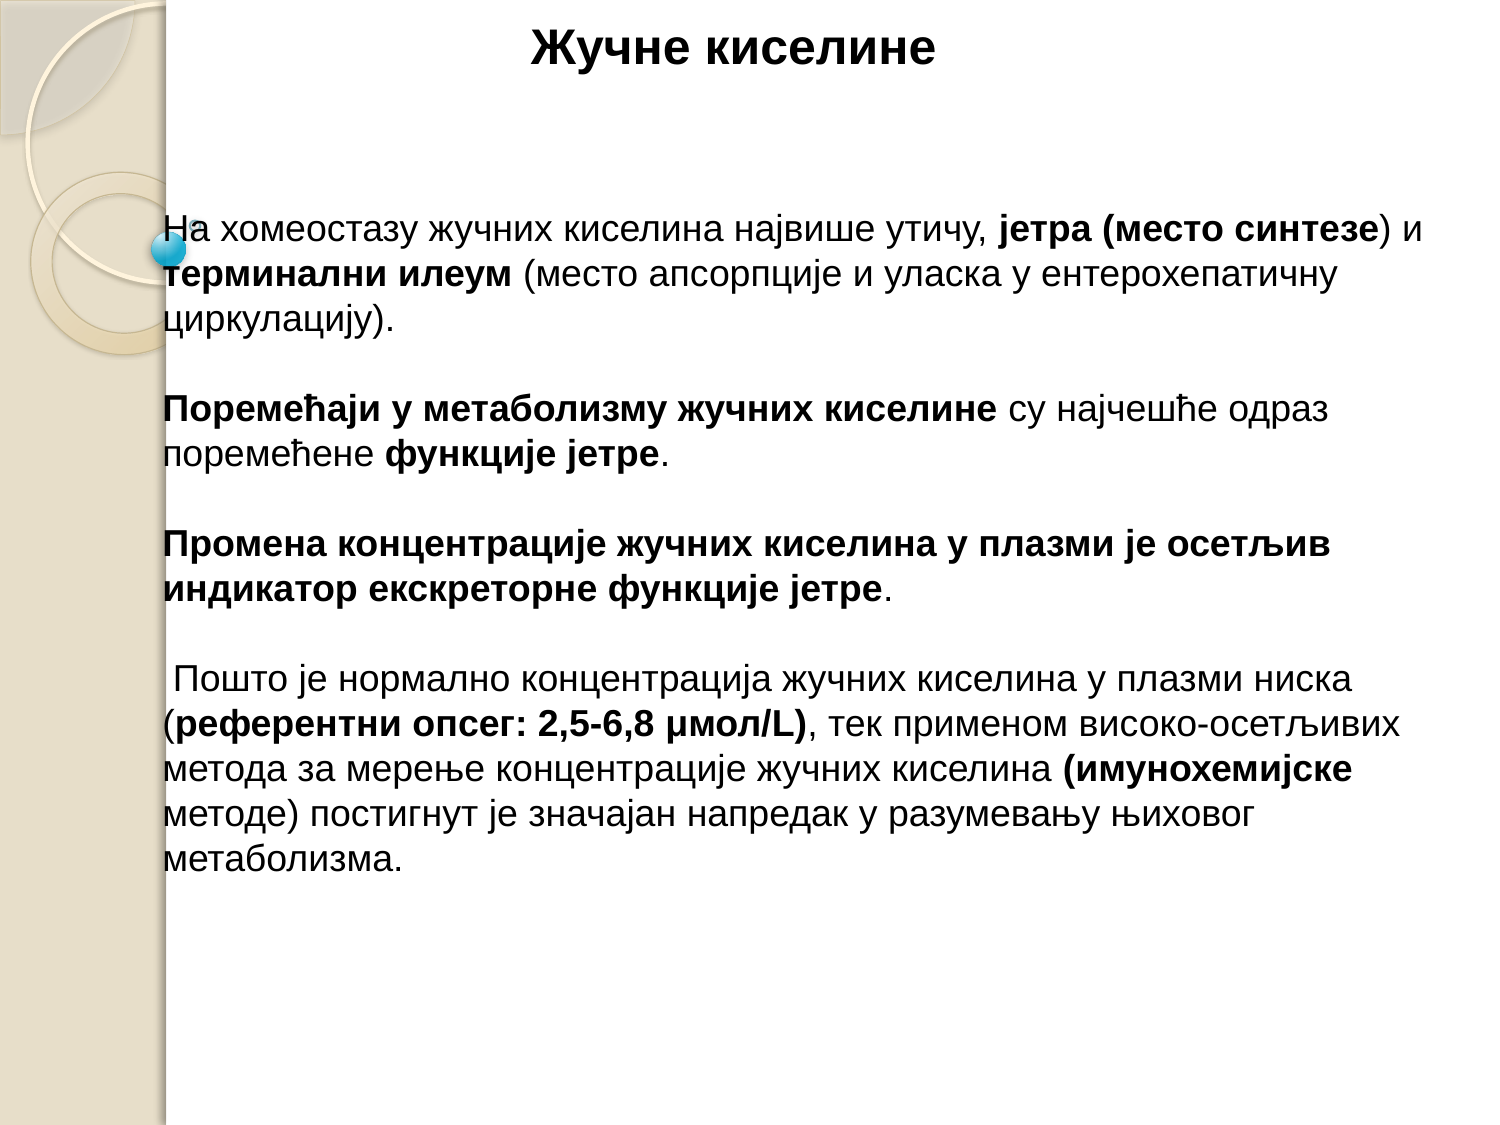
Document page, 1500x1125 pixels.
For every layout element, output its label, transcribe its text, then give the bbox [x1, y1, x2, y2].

text_box На хомеостазу жучних киселина највише утичу, јетра (место синтезе) и терминални илеум (место апсорпције и уласка у ентерохепатичну циркулацију). Поремећаји у метаболизму жучних киселине су најчешће одраз поремећене функције јетре. Промена концентрације жучних киселина у плазми је осетљив индикатор екскреторне функције јетре. Пошто је нормално концентрација жучних киселина у плазми ниска (референтни опсег: 2,5-6,8 μмол/L), тек применом високо-осетљивих метода за мерење концентрације жучних киселина (имунохемијске методе) постигнут је значајан напредак у разумевању њиховог метаболизма. [147, 196, 1500, 886]
text_box Жучне киселине [516, 7, 966, 82]
